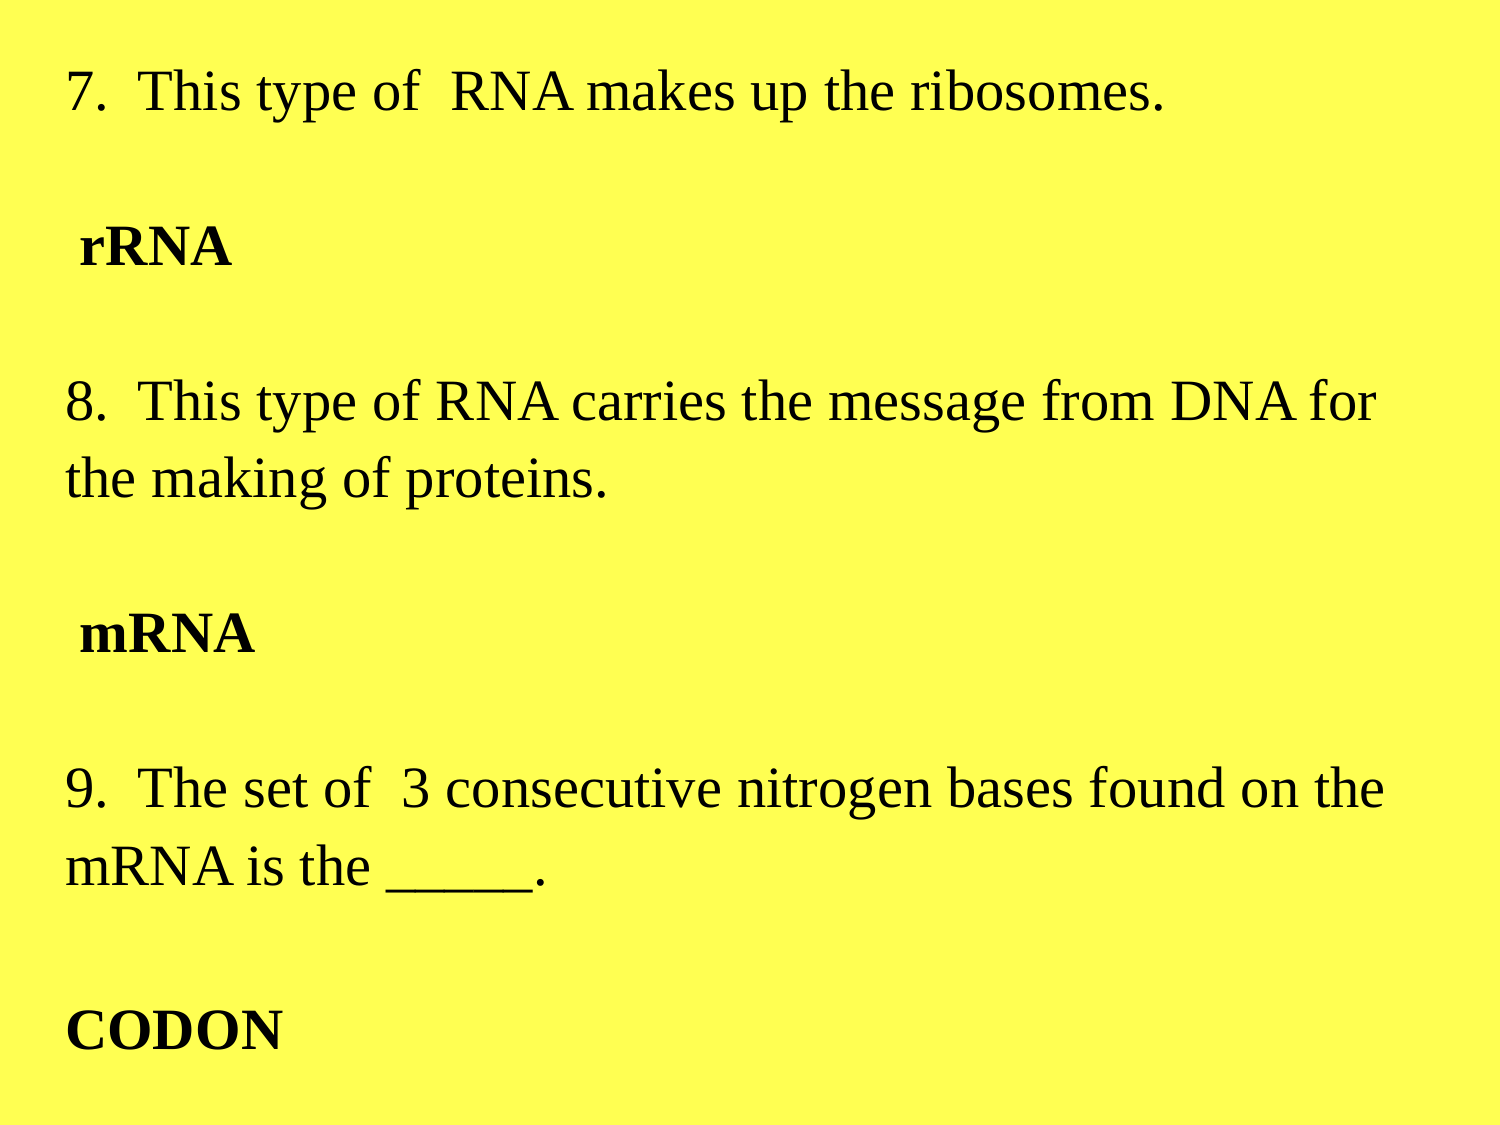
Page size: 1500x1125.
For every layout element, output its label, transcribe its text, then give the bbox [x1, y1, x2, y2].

list 7. This type of RNA makes up the ribosomes. rRNA 8. This type of RNA carries the message from DNA for the making of proteins. mRNA 9. The set of 3 consecutive nitrogen bases found on the mRNA is the _____. CODON [50, 37, 1425, 1075]
